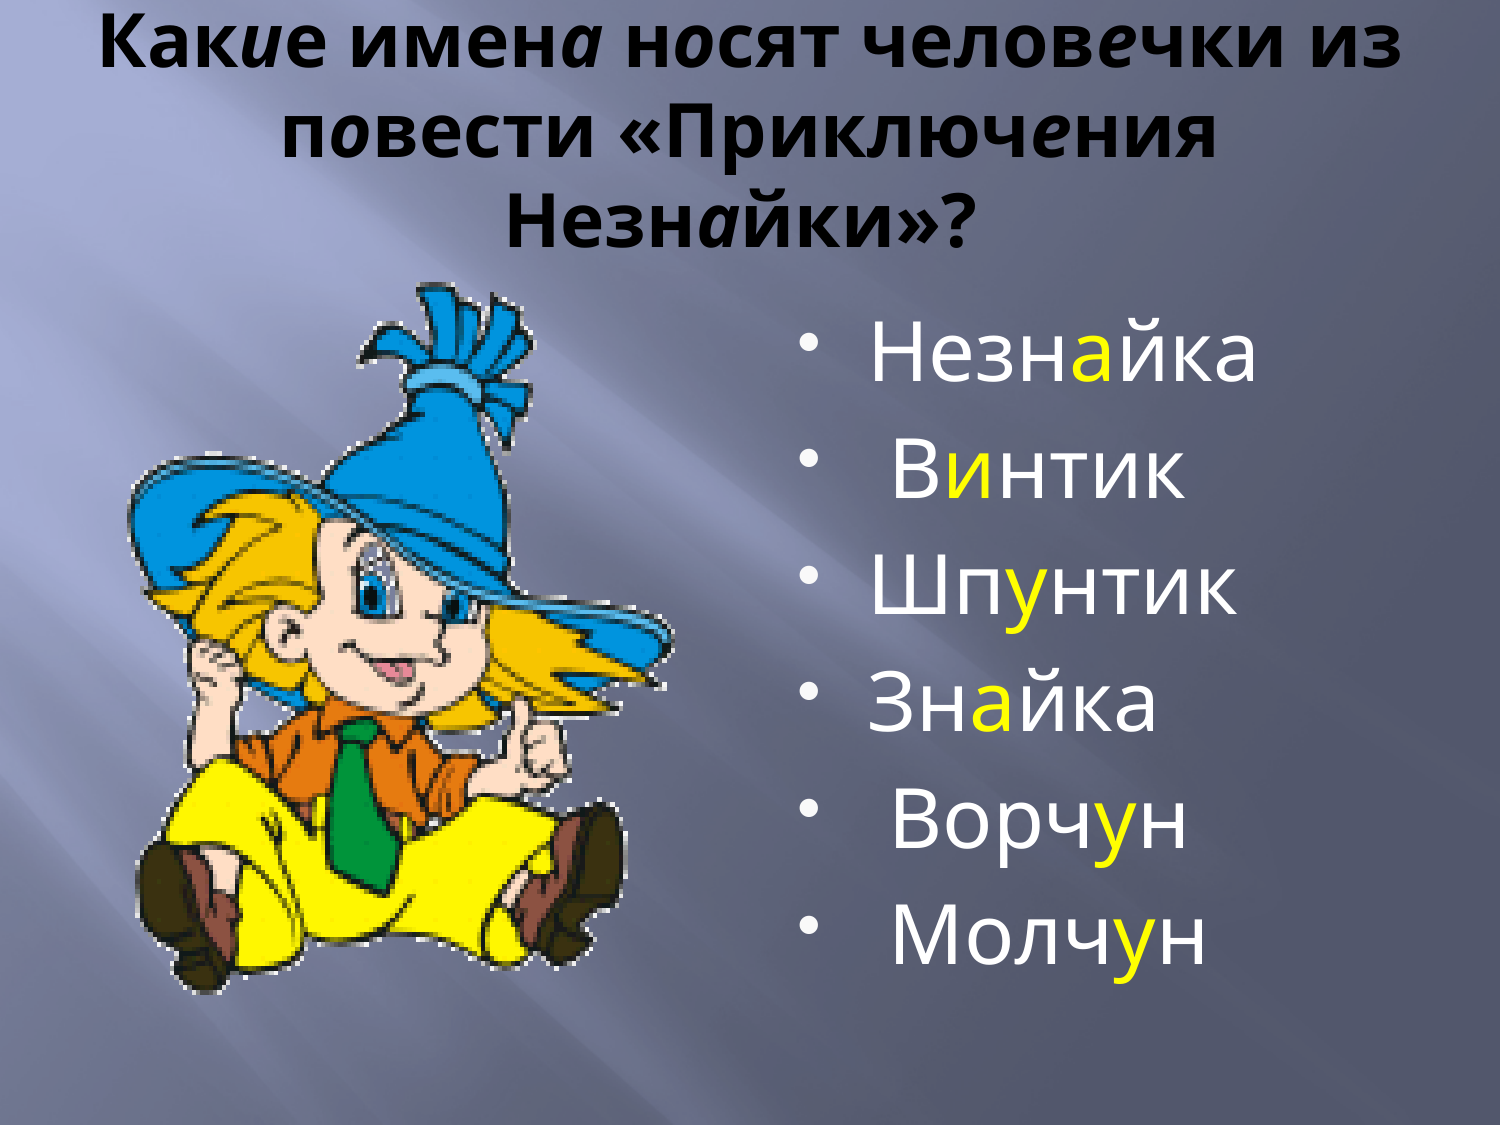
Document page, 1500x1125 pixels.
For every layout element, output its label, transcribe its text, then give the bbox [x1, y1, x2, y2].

list Незнайка Винтик Шпунтик Знайка Ворчун Молчун [762, 290, 1425, 1005]
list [123, 278, 680, 1000]
title Какие имена носят человечки из повести «Приключения Незнайки»? [75, 0, 1425, 256]
